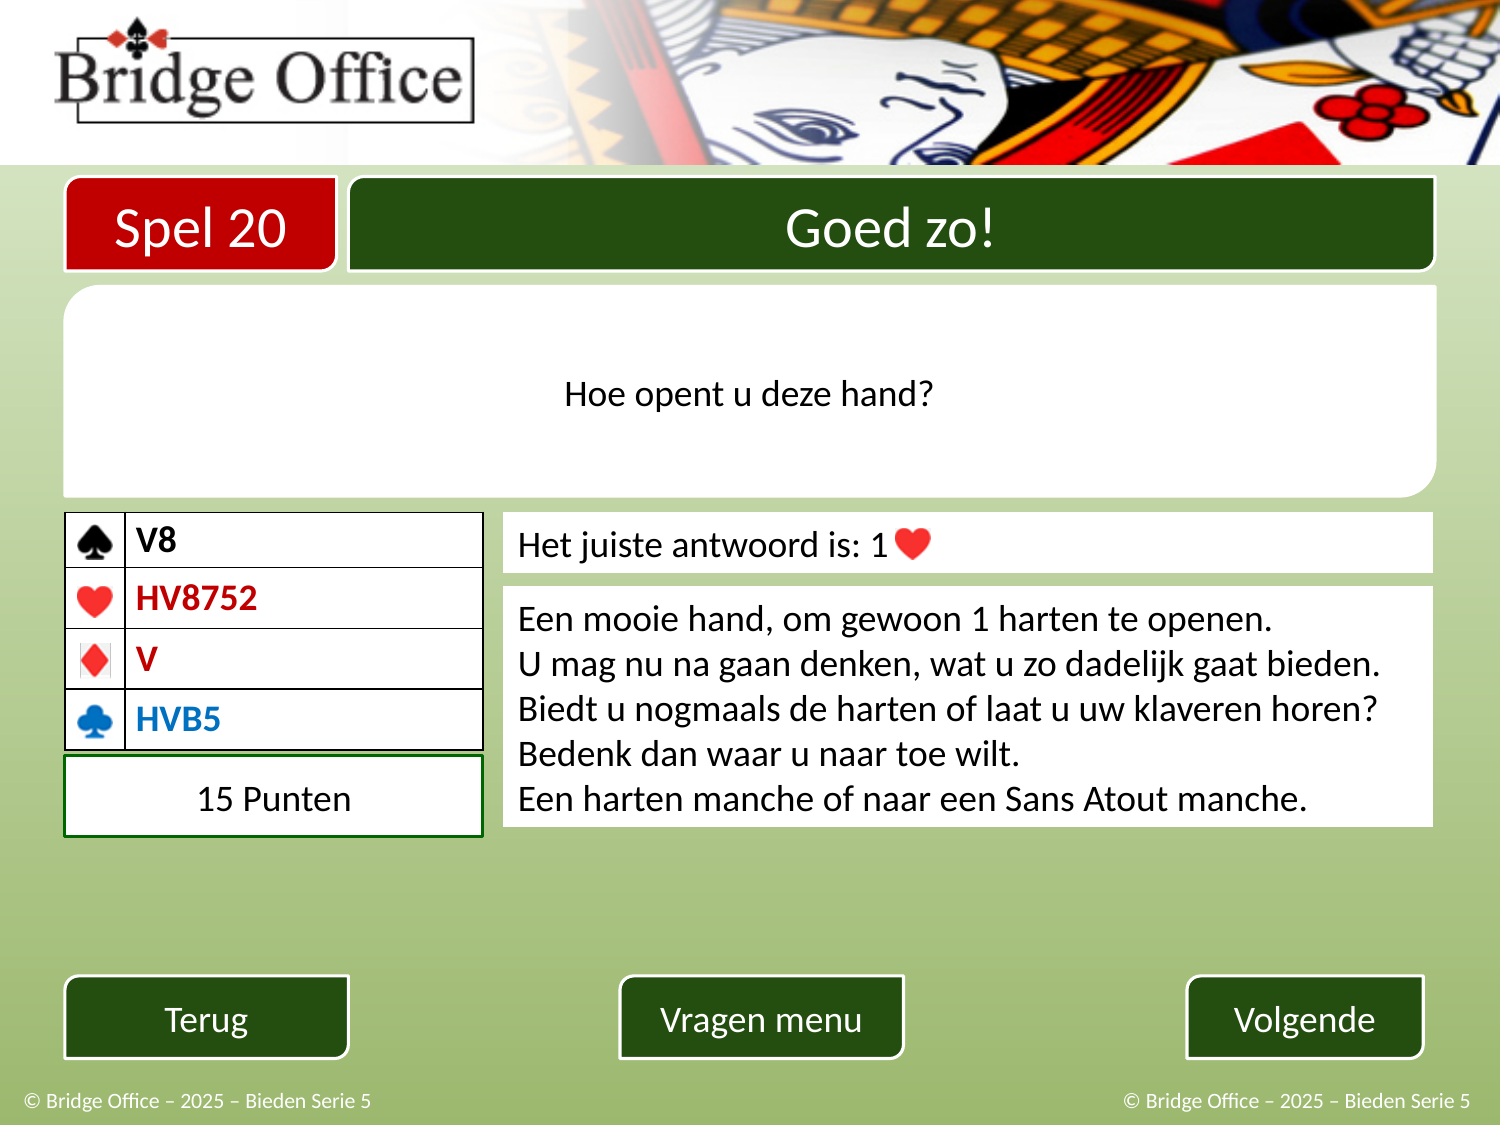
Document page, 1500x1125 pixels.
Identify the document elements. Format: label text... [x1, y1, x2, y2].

table_cell HV8752 [126, 568, 482, 628]
picture [0, 0, 1500, 166]
table_cell [66, 629, 124, 688]
table_header [66, 513, 124, 567]
picture [77, 585, 113, 618]
text_box Volgende [1185, 974, 1425, 1061]
text_box Hoe opent u deze hand? [63, 284, 1437, 498]
table_cell [66, 690, 124, 749]
table_cell V [126, 629, 482, 688]
picture [77, 524, 113, 561]
text_box Spel 20 [63, 178, 339, 273]
table_cell [66, 568, 124, 628]
text_box Goed zo! [346, 178, 1437, 273]
picture [77, 703, 113, 740]
table_header V8 [126, 513, 482, 567]
text_box Terug [63, 974, 350, 1061]
text_box Het juiste antwoord is: 1 [503, 512, 1433, 573]
picture [77, 643, 113, 679]
text_box Vragen menu [618, 974, 906, 1061]
picture [895, 528, 932, 560]
table_cell HVB5 [126, 690, 482, 749]
text_box © Bridge Office – 2025 – Bieden Serie 5 [8, 1079, 393, 1121]
text_box © Bridge Office – 2025 – Bieden Serie 5 [1107, 1079, 1500, 1121]
text_box Een mooie hand, om gewoon 1 harten te openen. U mag nu na gaan denken, wat u zo dadelijk gaat bieden. Biedt u nogmaals de harten of laat u uw klaveren horen? Bedenk dan waar u naar toe wilt. Een harten manche of naar een Sans Atout manche. [503, 586, 1433, 827]
text_box 15 Punten [63, 754, 484, 838]
